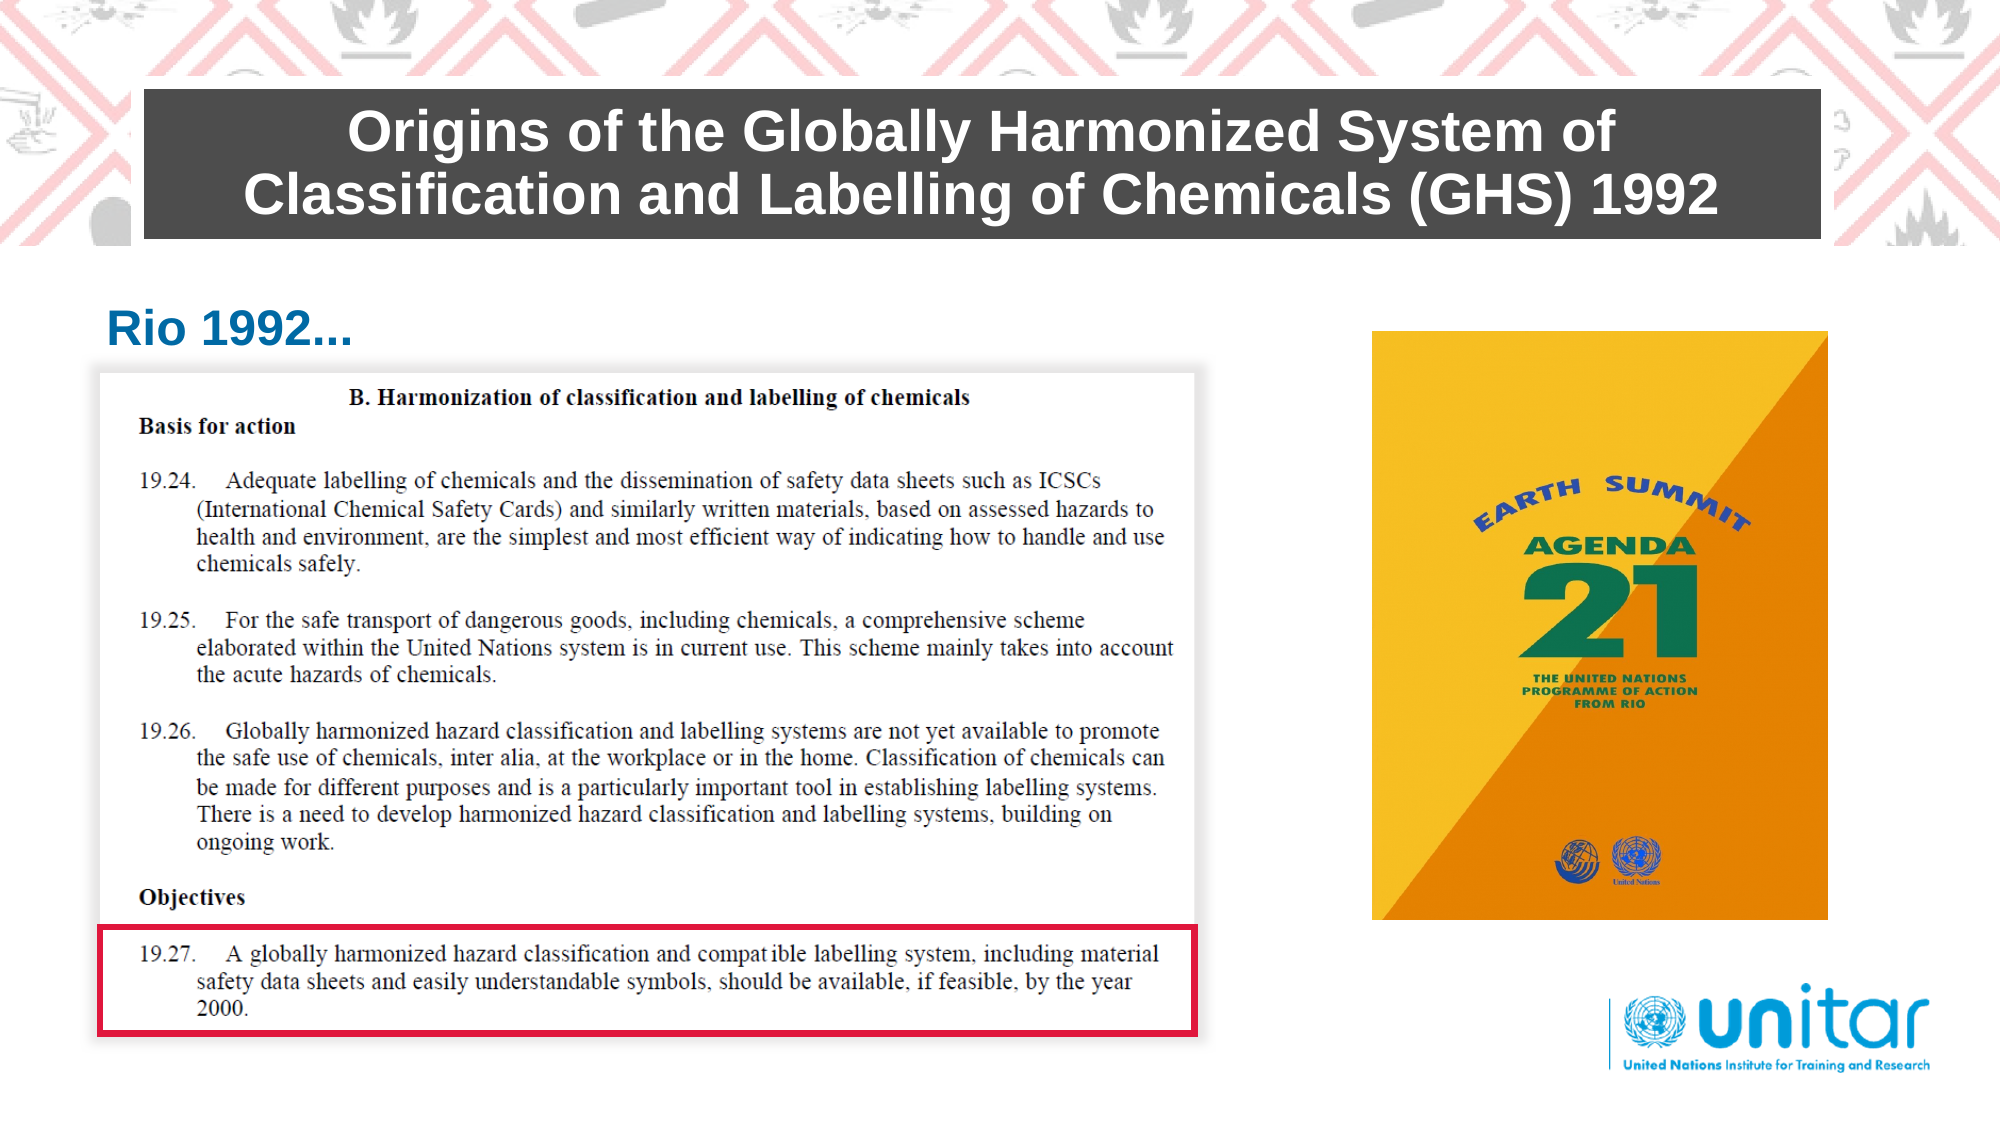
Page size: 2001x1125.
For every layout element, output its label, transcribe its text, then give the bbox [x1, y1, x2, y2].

picture [1372, 331, 1828, 920]
picture [1609, 983, 1930, 1073]
text_box Rio 1992... [91, 287, 369, 363]
picture [100, 373, 1195, 1034]
picture [0, 0, 2000, 246]
